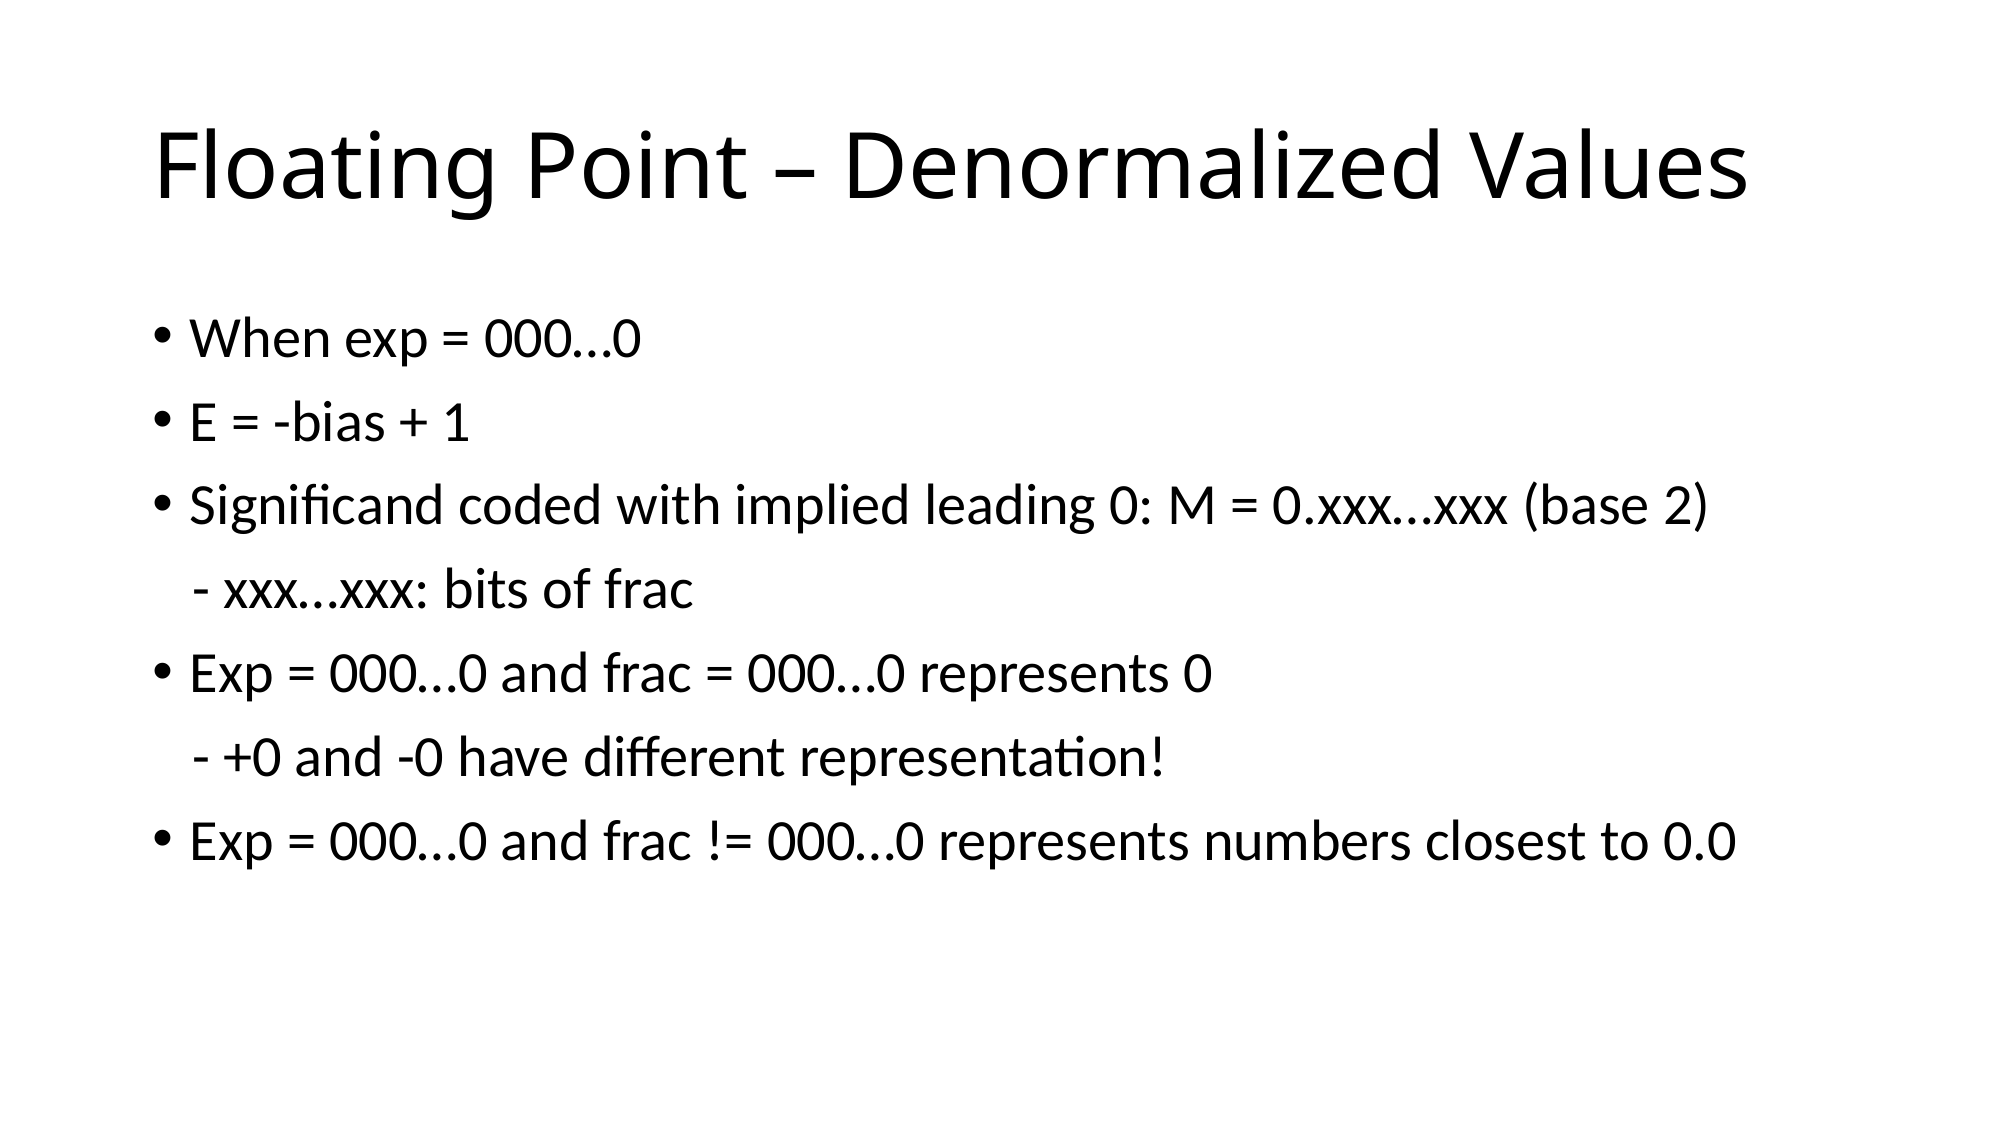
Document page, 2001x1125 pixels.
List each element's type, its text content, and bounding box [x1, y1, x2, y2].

list When exp = 000…0 E = -bias + 1 Significand coded with implied leading 0: M = 0.xxx…xxx (base 2) - xxx…xxx: bits of frac Exp = 000…0 and frac = 000…0 represents 0 - +0 and -0 have different representation! Exp = 000…0 and frac != 000…0 represents numbers closest to 0.0 [137, 299, 1863, 1014]
title Floating Point – Denormalized Values [137, 59, 1863, 278]
